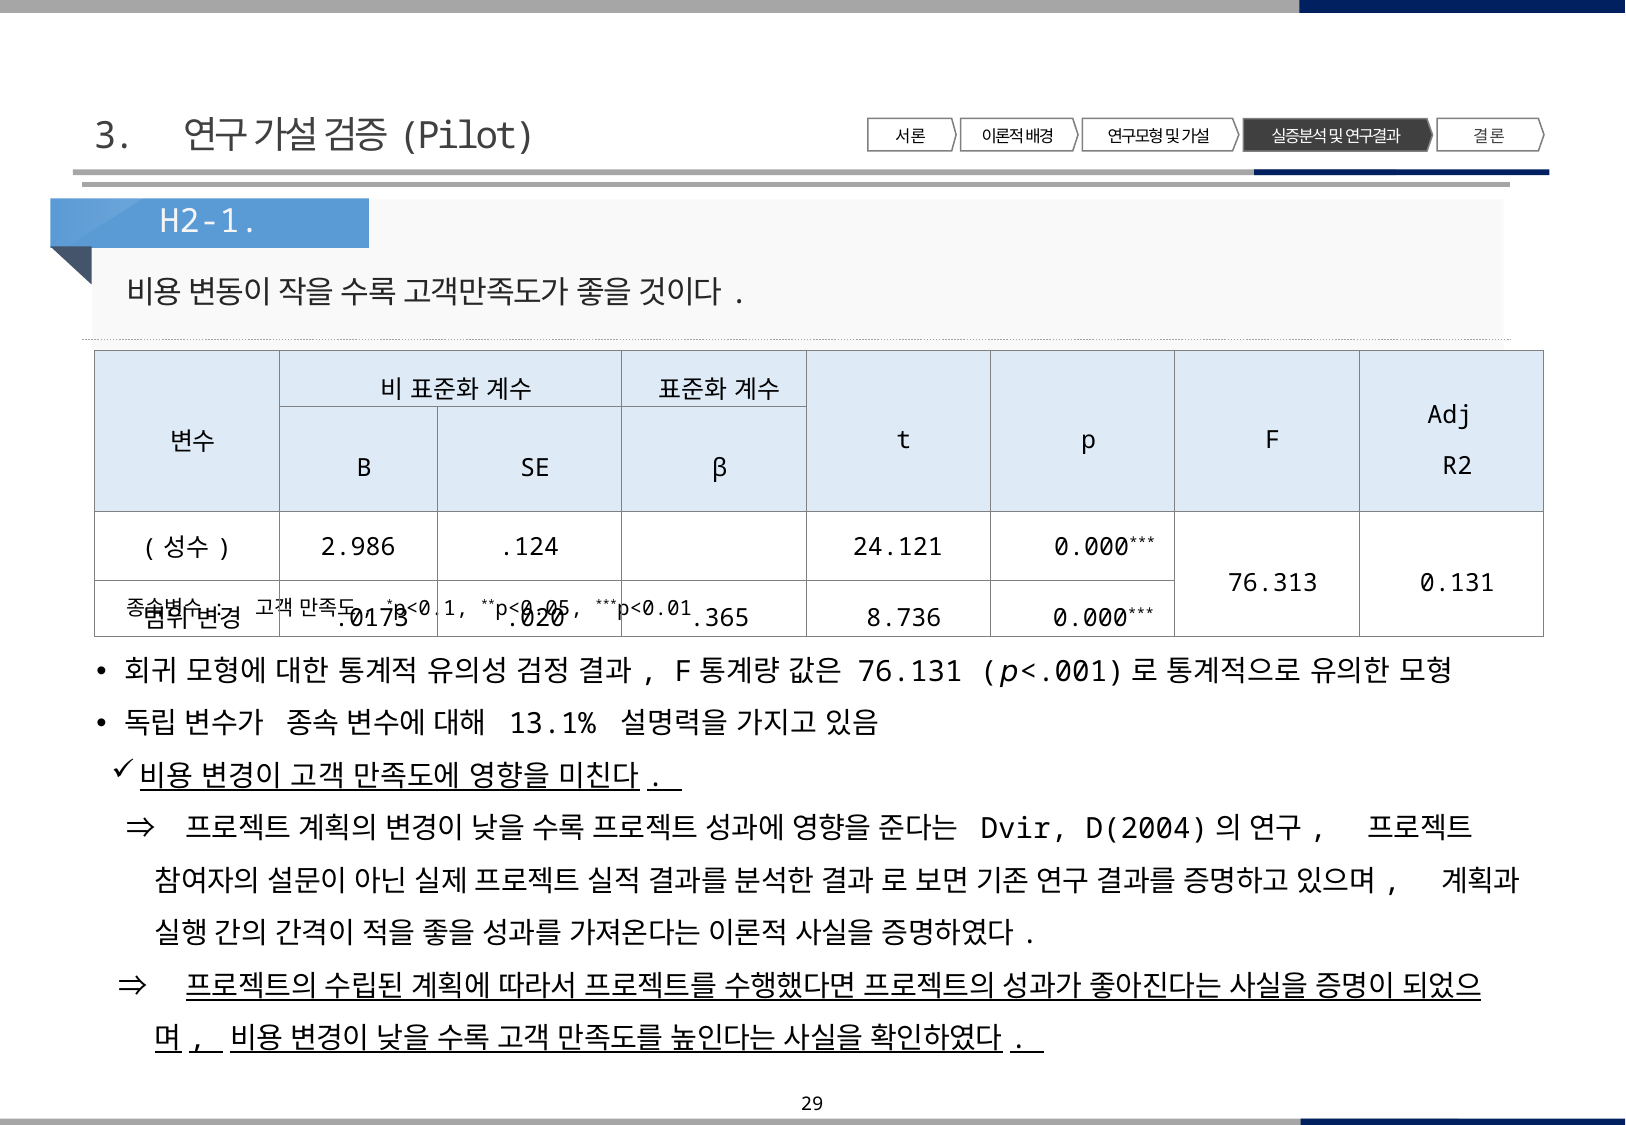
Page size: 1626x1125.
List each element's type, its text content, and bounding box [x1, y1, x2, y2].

table_cell 76.313 [1175, 512, 1359, 636]
table_cell SE [438, 407, 621, 511]
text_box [867, 118, 1544, 152]
table_cell .020 [438, 581, 621, 636]
table_cell .365 [622, 581, 806, 636]
table_cell [622, 512, 806, 580]
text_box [50, 184, 1511, 350]
table_header F [1175, 351, 1359, 511]
table_cell 범위 변경 [95, 581, 279, 636]
table_cell (성수) [95, 512, 279, 580]
table_cell B [280, 407, 437, 511]
table_header t [807, 351, 990, 511]
text_box 회귀 모형에 대한 통계적 유의성 검정 결과, F통계량 값은 76.131 (𝘱<.001)로 통계적으로 유의한 모형 독립 변수가 종속 변수에 대해 13.1% 설명력을 가지고 있음 비용 변경이 고객 만족도에 영향을 미친다. ⇒ 프로젝트 계획의 변경이 낮을 수록 프로젝트 성과에 영향을 준다는 Dvir, D(2004)의 연구, 프로젝트 참여자의 설문이 아닌 실제 프로젝트 실적 결과를 분석한 결과 로 보면 기존 연구 결과를 증명하고 있으며, 계획과 실행 간의 간격이 적을 좋을 성과를 가져온다는 이론적 사실을 증명하였다. ⇒ 프로젝트의 수립된 계획에 따라서 프로젝트를 수행했다면 프로젝트의 성과가 좋아진다는 사실을 증명이 되었으며, 비용 변경이 낮을 수록 고객 만족도를 높인다는 사실을 확인하였다. [81, 627, 1544, 1062]
table_cell β [622, 407, 806, 511]
table_header 비 표준화 계수 [280, 351, 621, 406]
text_box 3. 연구 가설 검증(Pilot) [78, 91, 1544, 166]
table_header p [991, 351, 1174, 511]
table_cell .124 [438, 512, 621, 580]
table_cell 0.131 [1360, 512, 1543, 636]
table_cell 24.121 [807, 512, 990, 580]
table_cell 0.000*** [991, 581, 1174, 636]
table_header 변수 [95, 351, 279, 511]
table_cell 2.986 [280, 512, 437, 580]
table_cell 8.736 [807, 581, 990, 636]
table_cell 0.000*** [991, 512, 1174, 580]
table_header 표준화 계수 [622, 351, 806, 406]
table_header Adj R2 [1360, 351, 1543, 511]
table_cell .0173 [280, 581, 437, 636]
